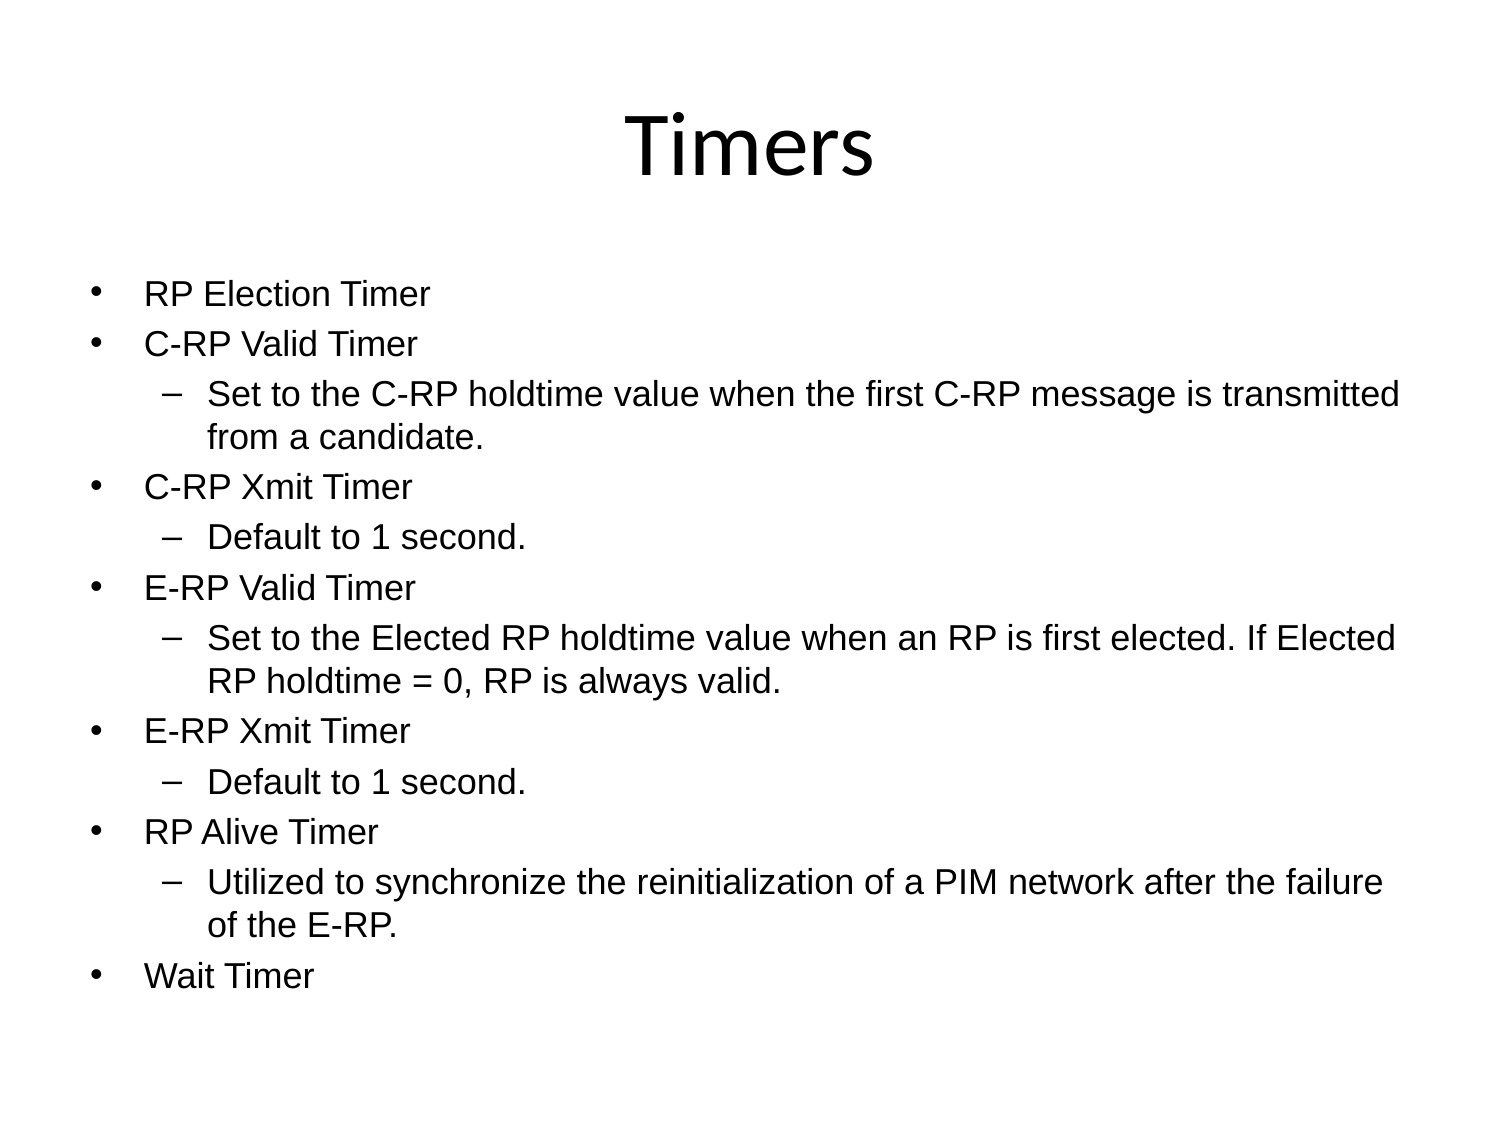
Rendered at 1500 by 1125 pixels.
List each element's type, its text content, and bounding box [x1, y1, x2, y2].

list RP Election Timer C-RP Valid Timer Set to the C-RP holdtime value when the first C-RP message is transmitted from a candidate. C-RP Xmit Timer Default to 1 second. E-RP Valid Timer Set to the Elected RP holdtime value when an RP is first elected. If Elected RP holdtime = 0, RP is always valid. E-RP Xmit Timer Default to 1 second. RP Alive Timer Utilized to synchronize the reinitialization of a PIM network after the failure of the E-RP. Wait Timer [75, 262, 1425, 1005]
title Timers [75, 45, 1425, 233]
